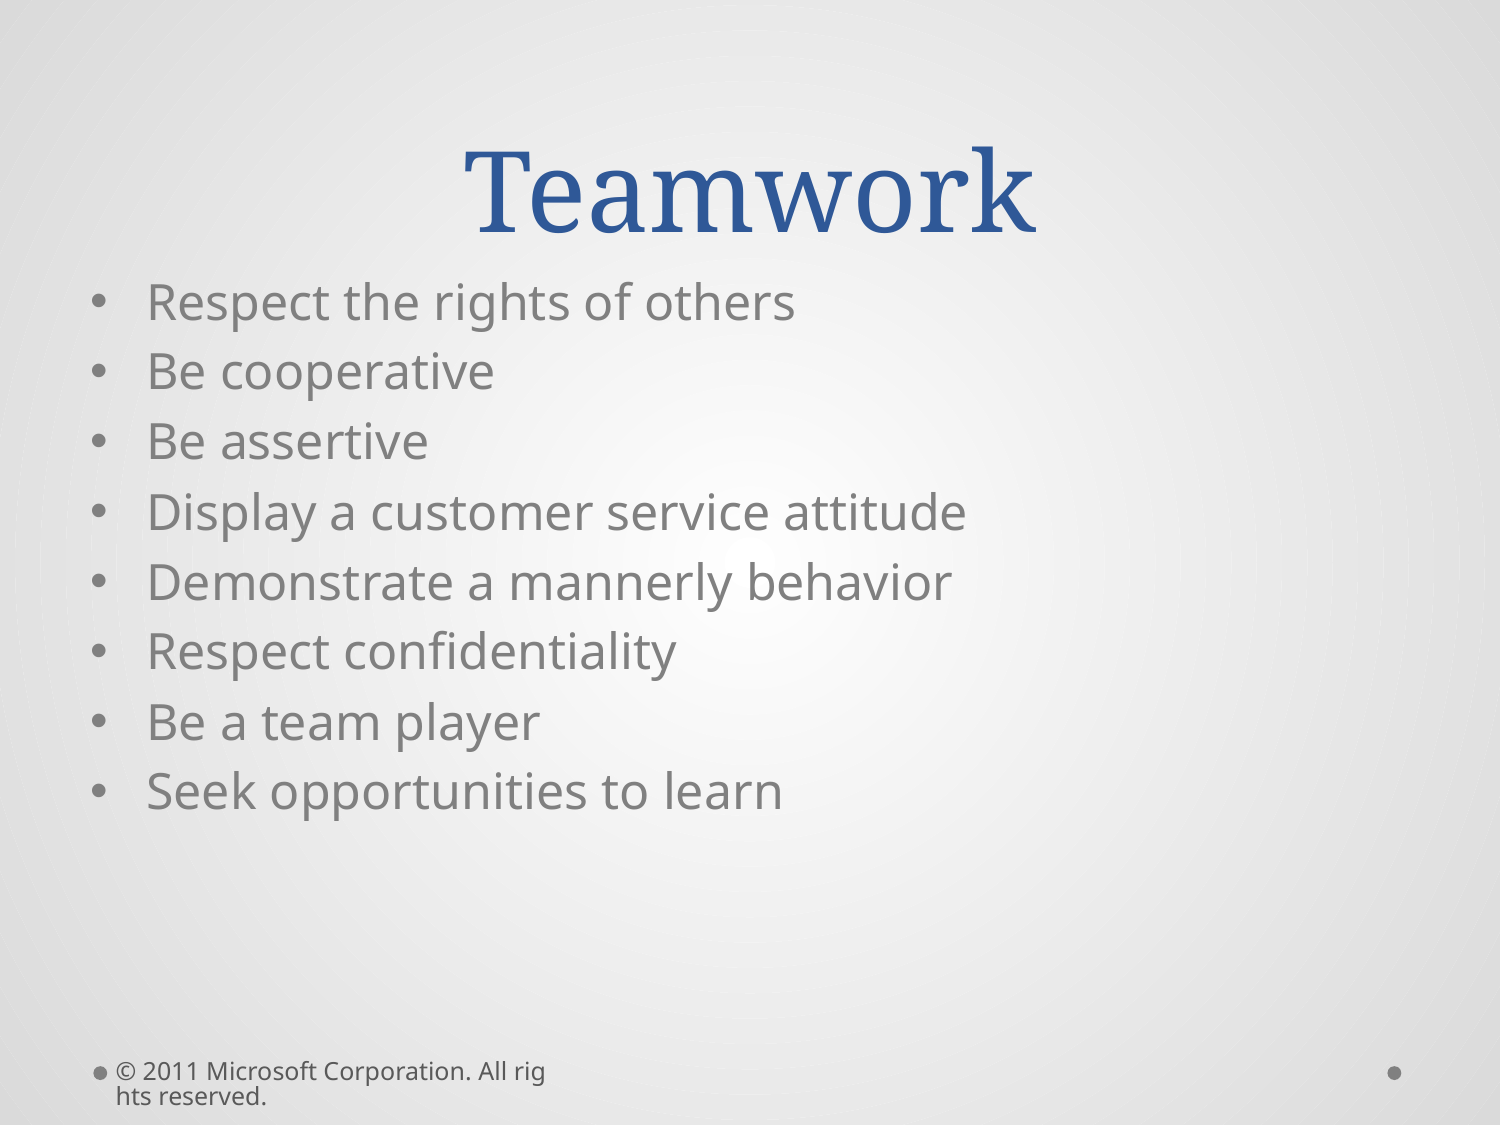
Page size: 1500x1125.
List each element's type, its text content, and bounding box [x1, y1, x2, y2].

list Respect the rights of others Be cooperative Be assertive Display a customer service attitude Demonstrate a mannerly behavior Respect confidentiality Be a team player Seek opportunities to learn [75, 262, 1425, 1005]
footer © 2011 Microsoft Corporation. All rights reserved. [108, 1042, 576, 1103]
title Teamwork [75, 0, 1425, 262]
